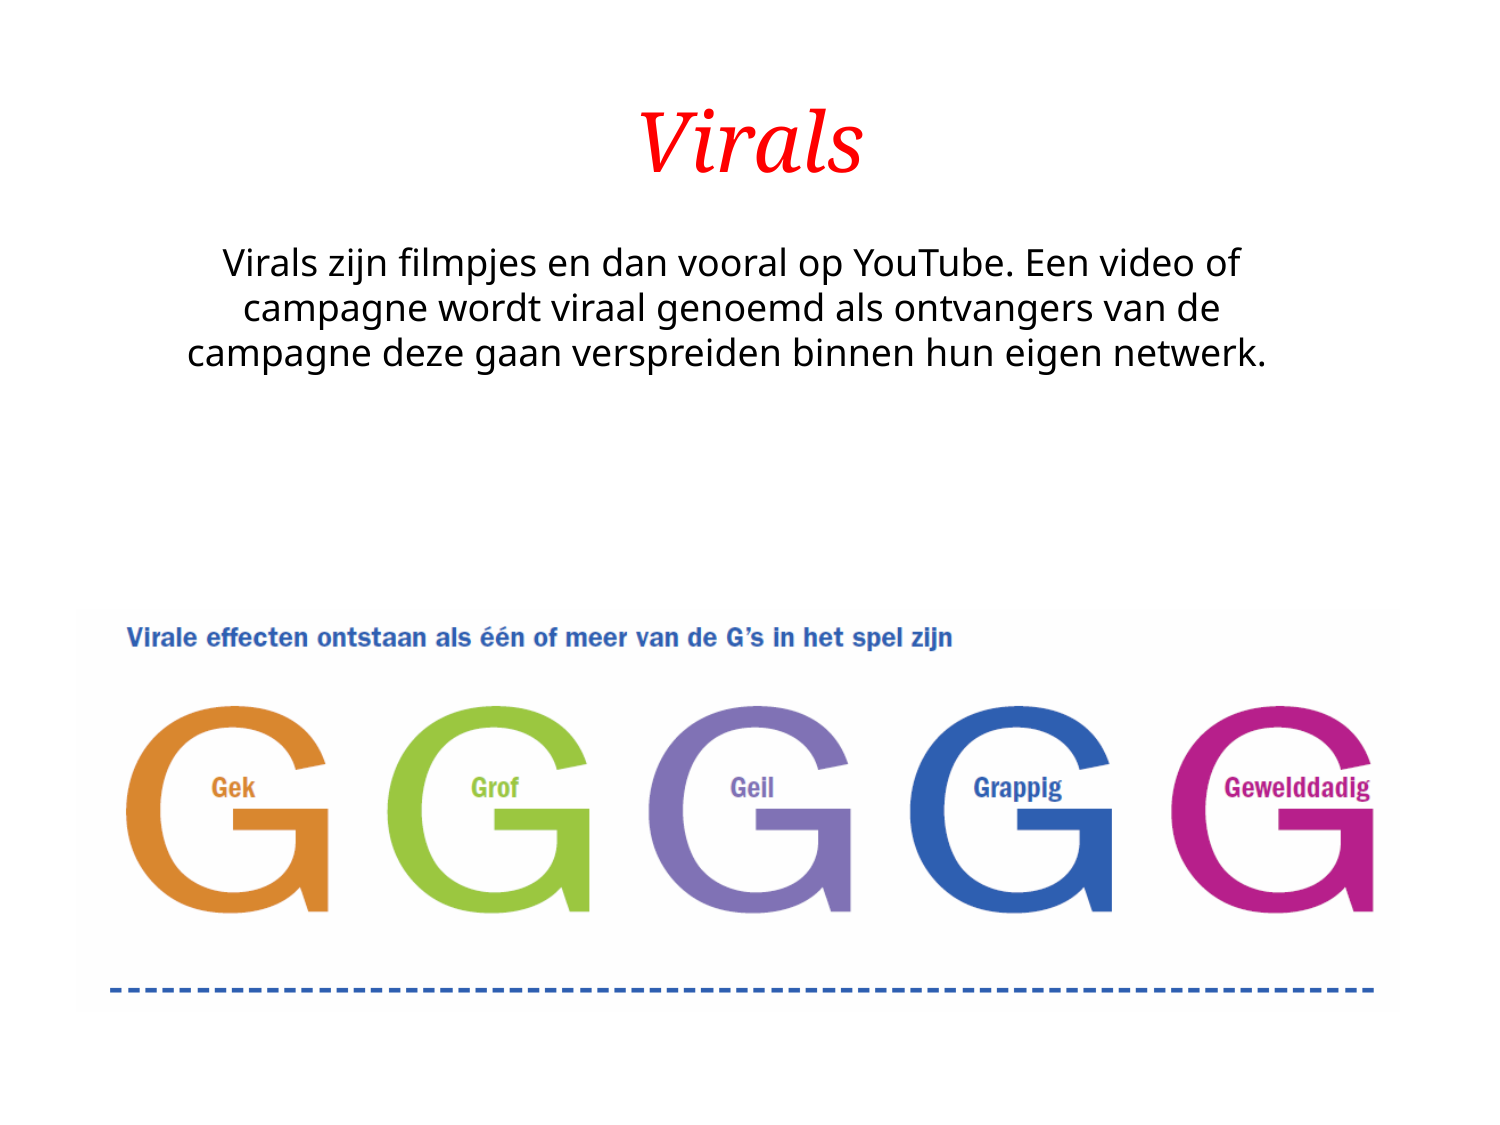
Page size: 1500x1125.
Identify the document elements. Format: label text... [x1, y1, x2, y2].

text_box Virals zijn filmpjes en dan vooral op YouTube. Een video of campagne wordt viraal genoemd als ontvangers van de campagne deze gaan verspreiden binnen hun eigen netwerk. [171, 231, 1294, 382]
title Virals [75, 45, 1425, 233]
picture [76, 609, 1401, 1012]
